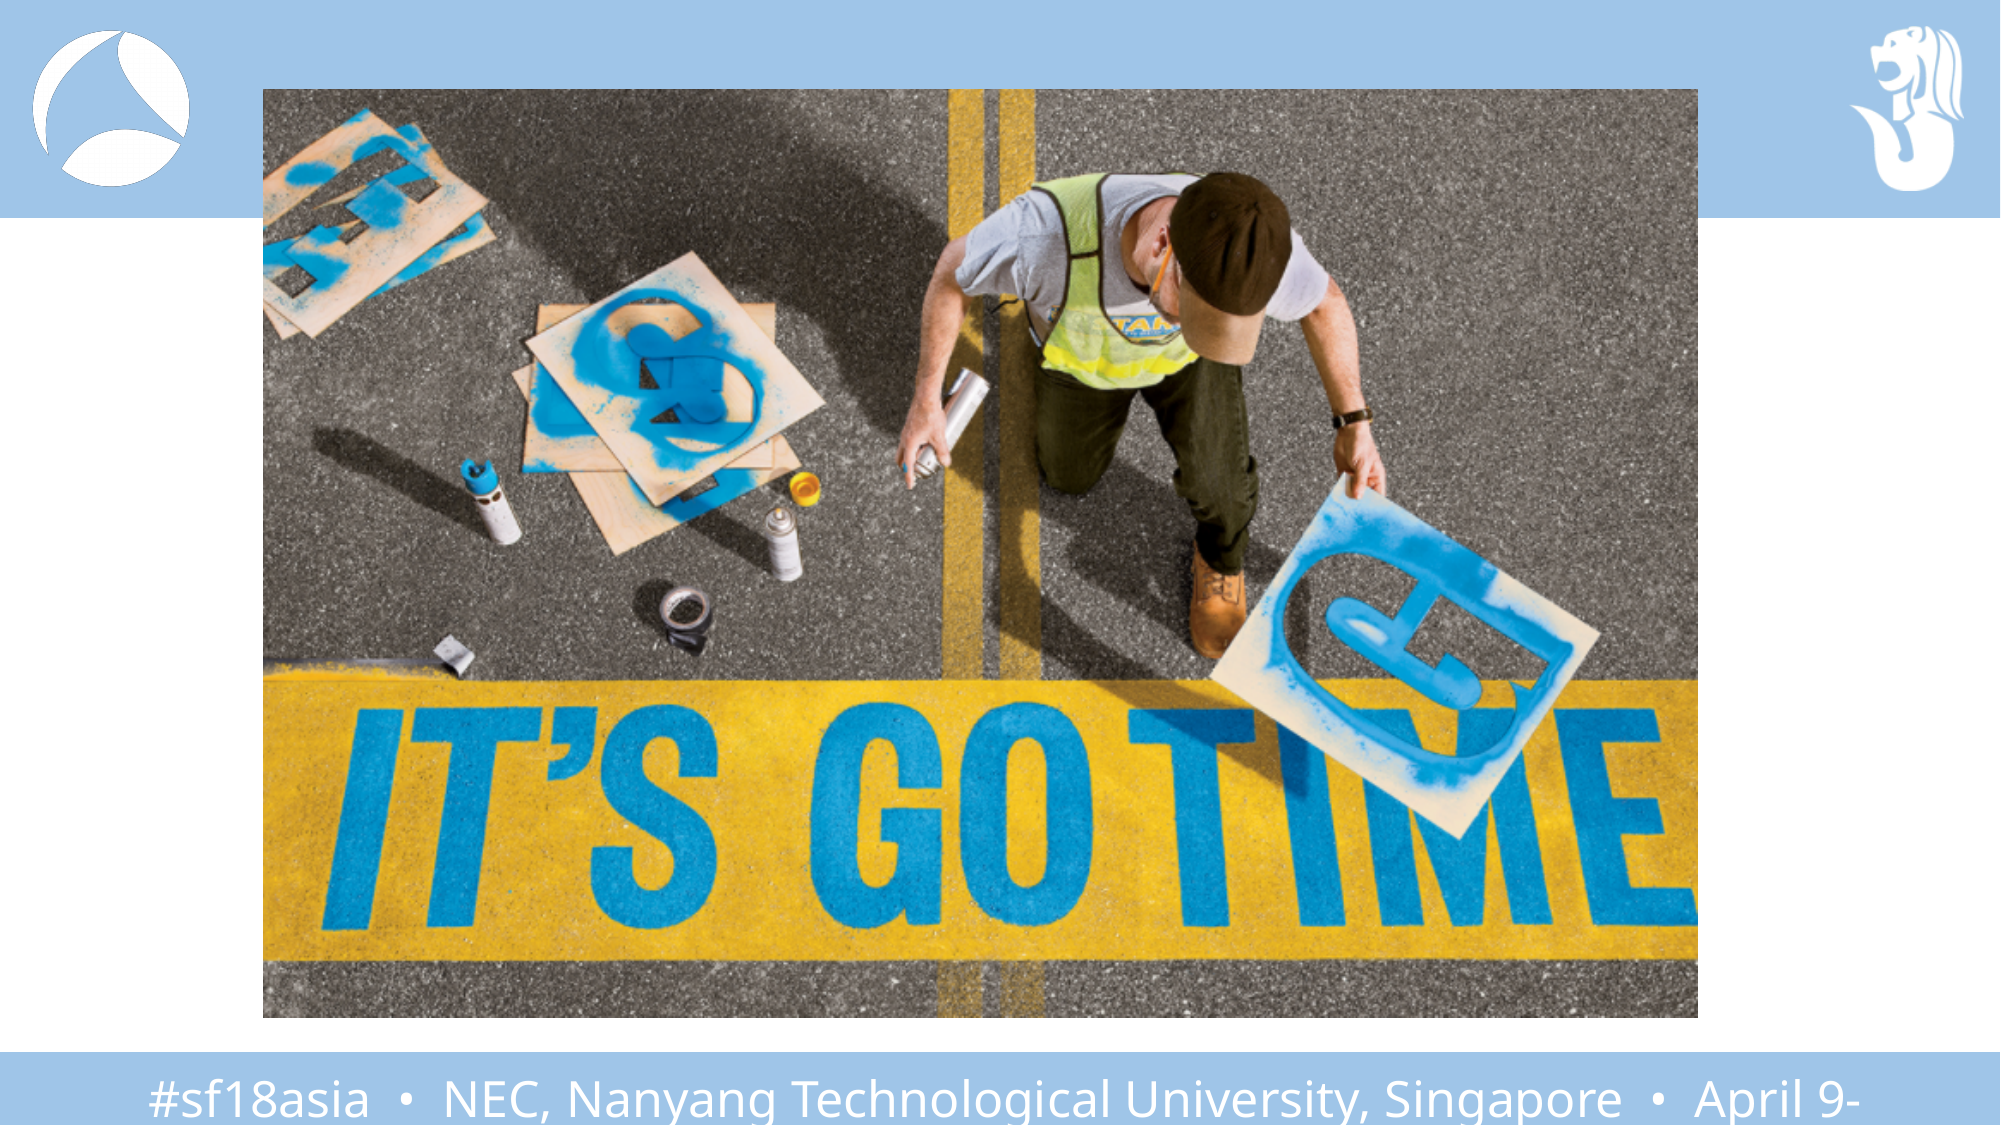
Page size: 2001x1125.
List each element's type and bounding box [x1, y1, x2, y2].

picture [1849, 26, 1964, 191]
picture [263, 89, 1698, 1018]
picture [32, 30, 190, 187]
